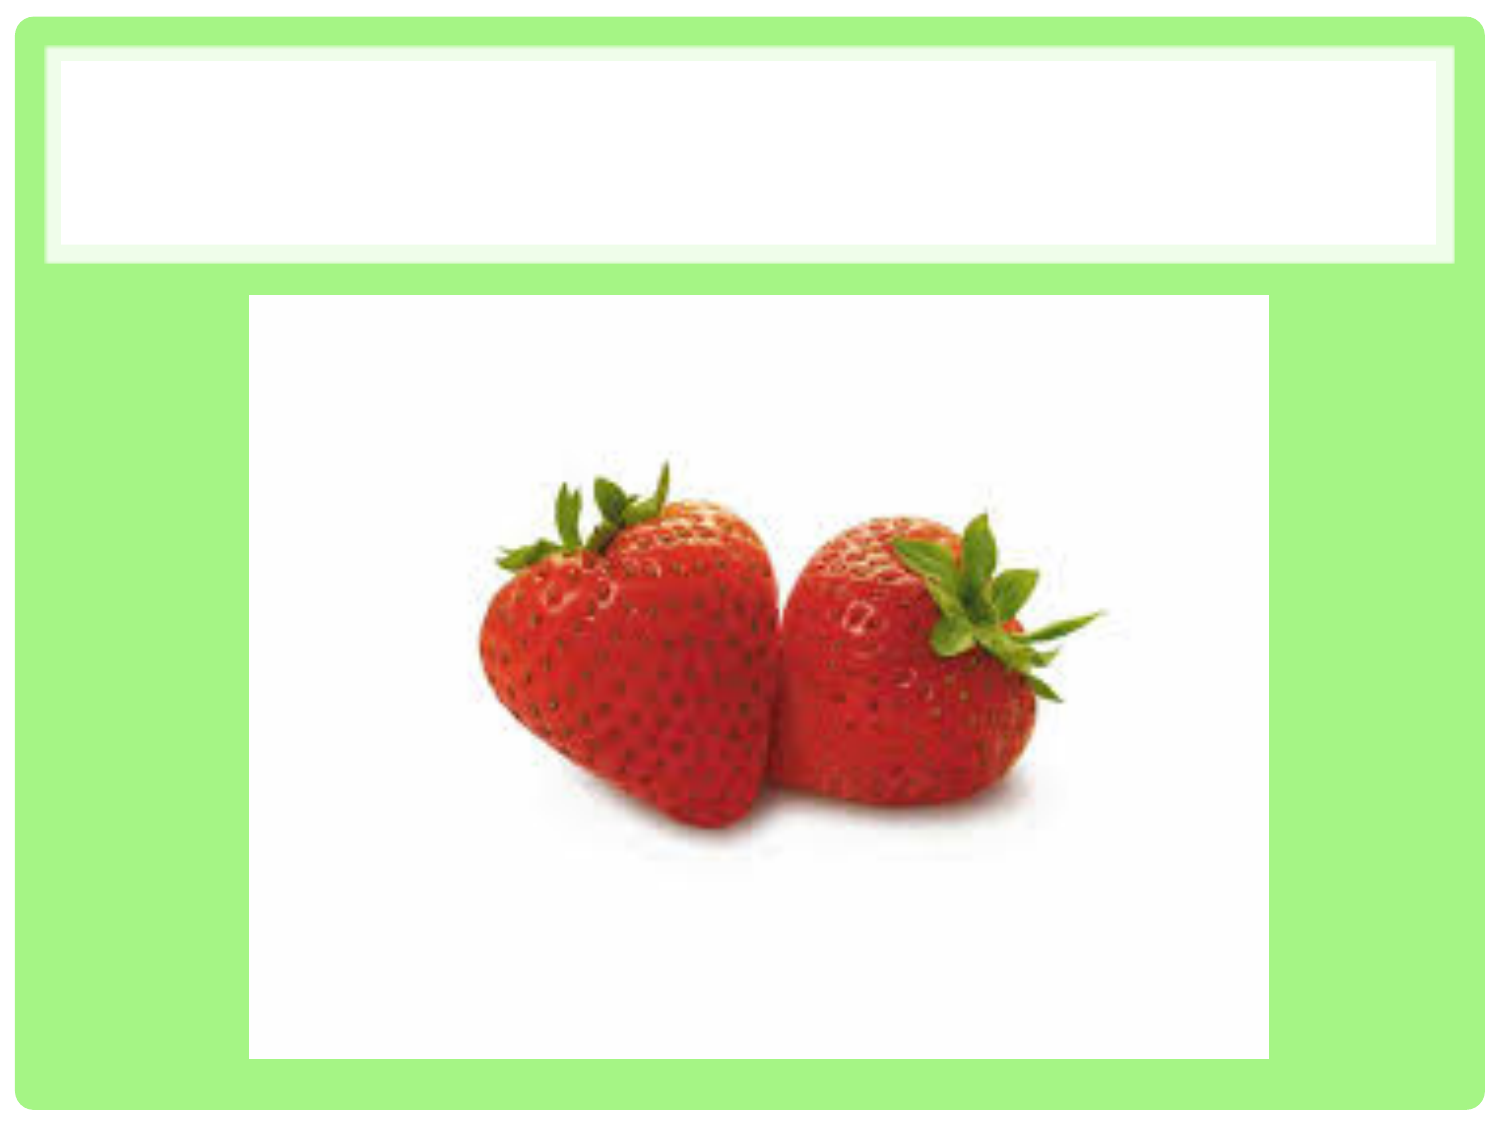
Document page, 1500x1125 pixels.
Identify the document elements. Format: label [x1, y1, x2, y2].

picture [249, 295, 1269, 1060]
